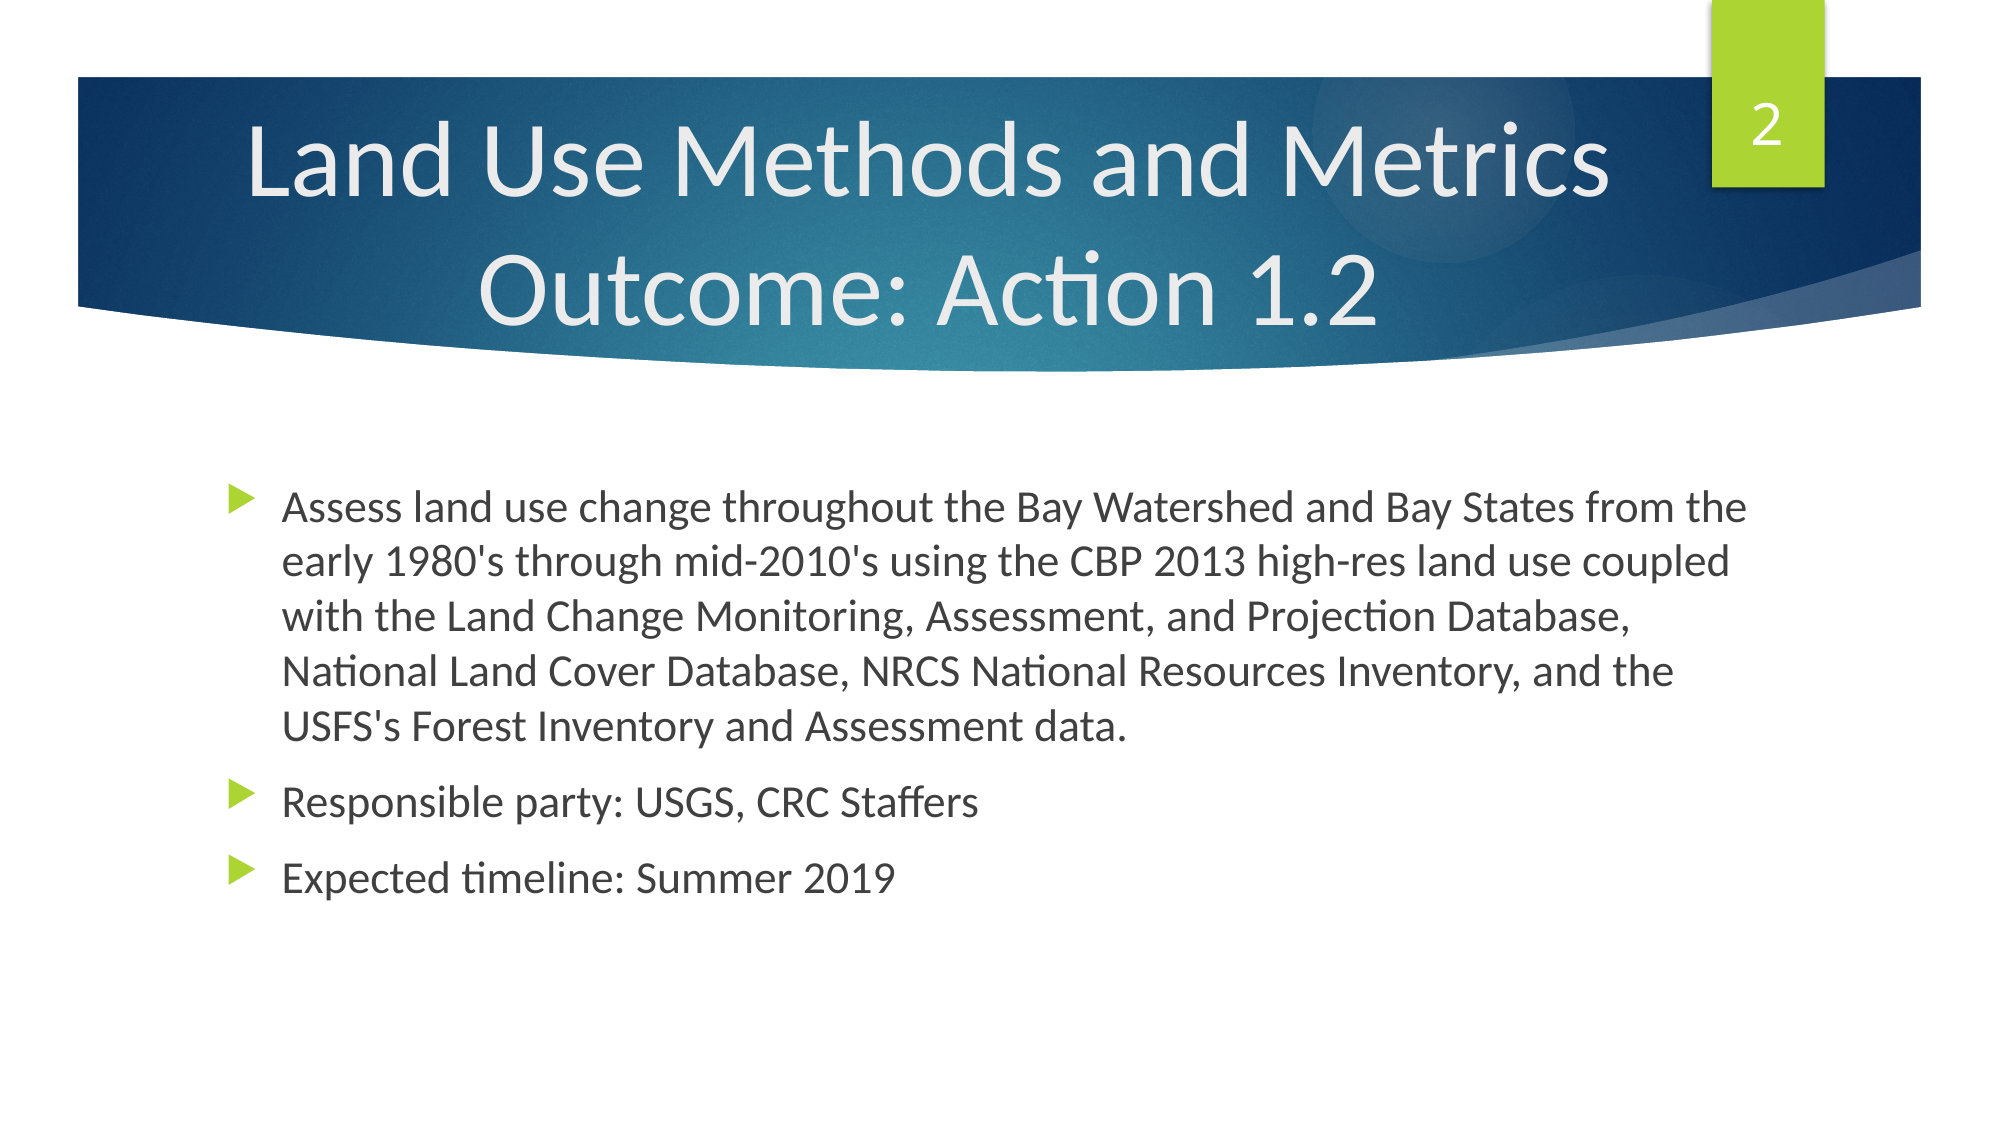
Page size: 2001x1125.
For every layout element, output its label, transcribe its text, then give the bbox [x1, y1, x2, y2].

slide_number 2 [1698, 48, 1836, 175]
title Land Use Methods and Metrics Outcome: Action 1.2 [210, 159, 1648, 276]
list Assess land use change throughout the Bay Watershed and Bay States from the early 1980's through mid-2010's using the CBP 2013 high-res land use coupled with the Land Change Monitoring, Assessment, and Projection Database, National Land Cover Database, NRCS National Resources Inventory, and the USFS's Forest Inventory and Assessment data. Responsible party: USGS, CRC Staffers Expected timeline: Summer 2019 [210, 468, 1790, 948]
